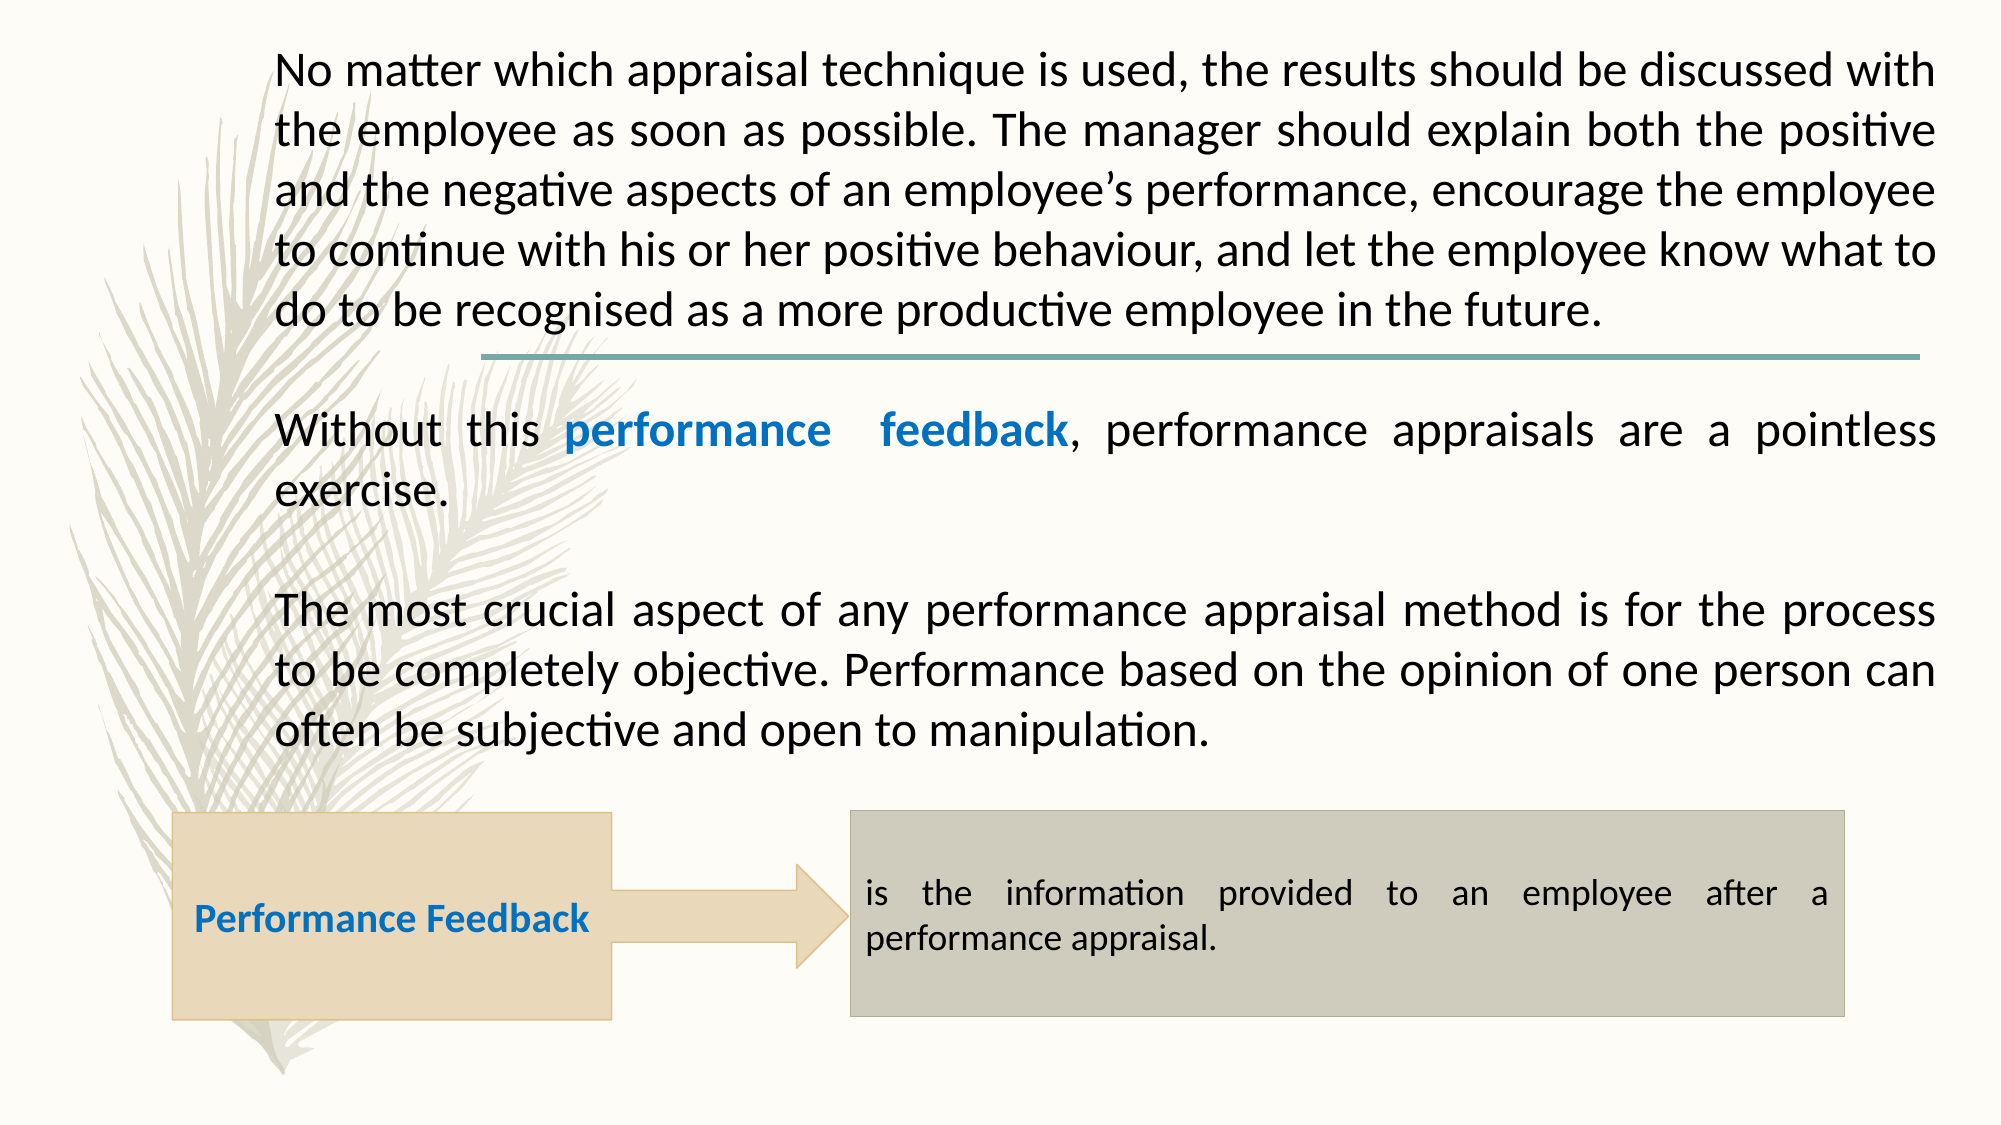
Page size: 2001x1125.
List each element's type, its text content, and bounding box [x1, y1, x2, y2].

text_box is the information provided to an employee after a performance appraisal. [850, 810, 1845, 1017]
text_box Performance Feedback [171, 811, 850, 1021]
text_box No matter which appraisal technique is used, the results should be discussed with the employee as soon as possible. The manager should explain both the positive and the negative aspects of an employee’s performance, encourage the employee to continue with his or her positive behaviour, and let the employee know what to do to be recognised as a more productive employee in the future. Without this performance feedback, performance appraisals are a pointless exercise. The most crucial aspect of any performance appraisal method is for the process to be completely objective. Performance based on the opinion of one person can often be subjective and open to manipulation. [259, 29, 1953, 884]
